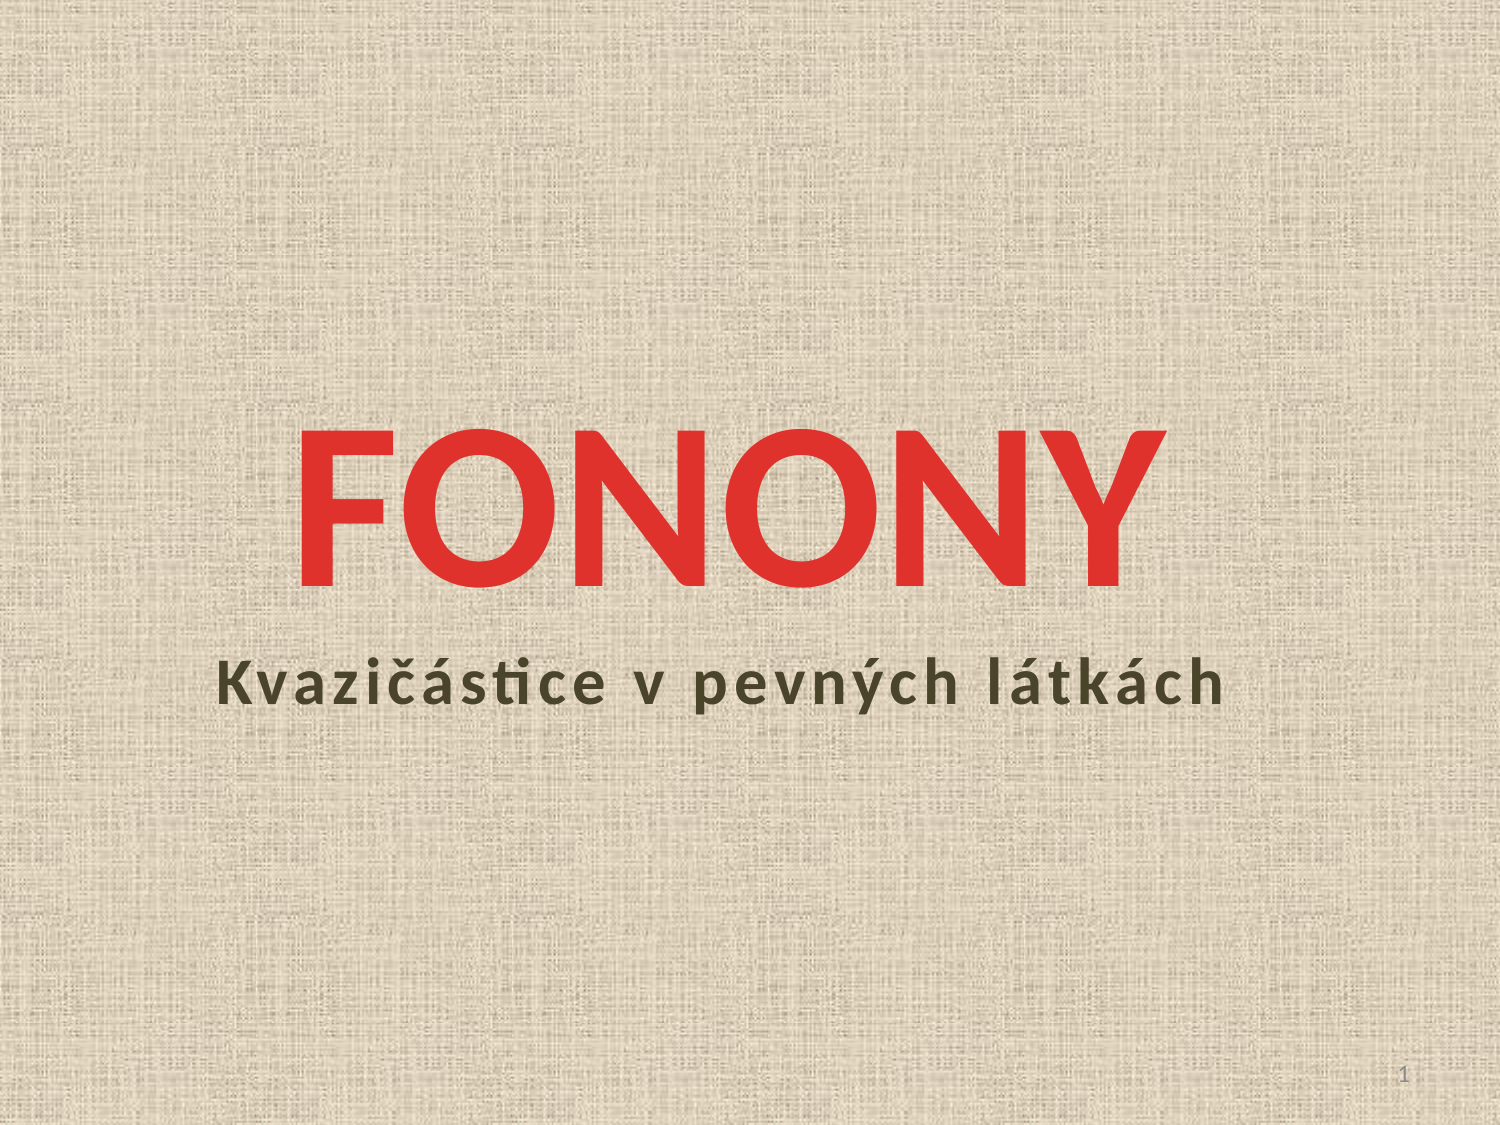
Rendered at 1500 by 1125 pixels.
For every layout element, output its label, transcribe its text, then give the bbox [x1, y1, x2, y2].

text_box Kvazičástice v pevných látkách [201, 630, 1240, 726]
text_box FONONY [274, 339, 1182, 630]
slide_number 1 [1074, 1042, 1425, 1103]
picture [0, 0, 1500, 1125]
